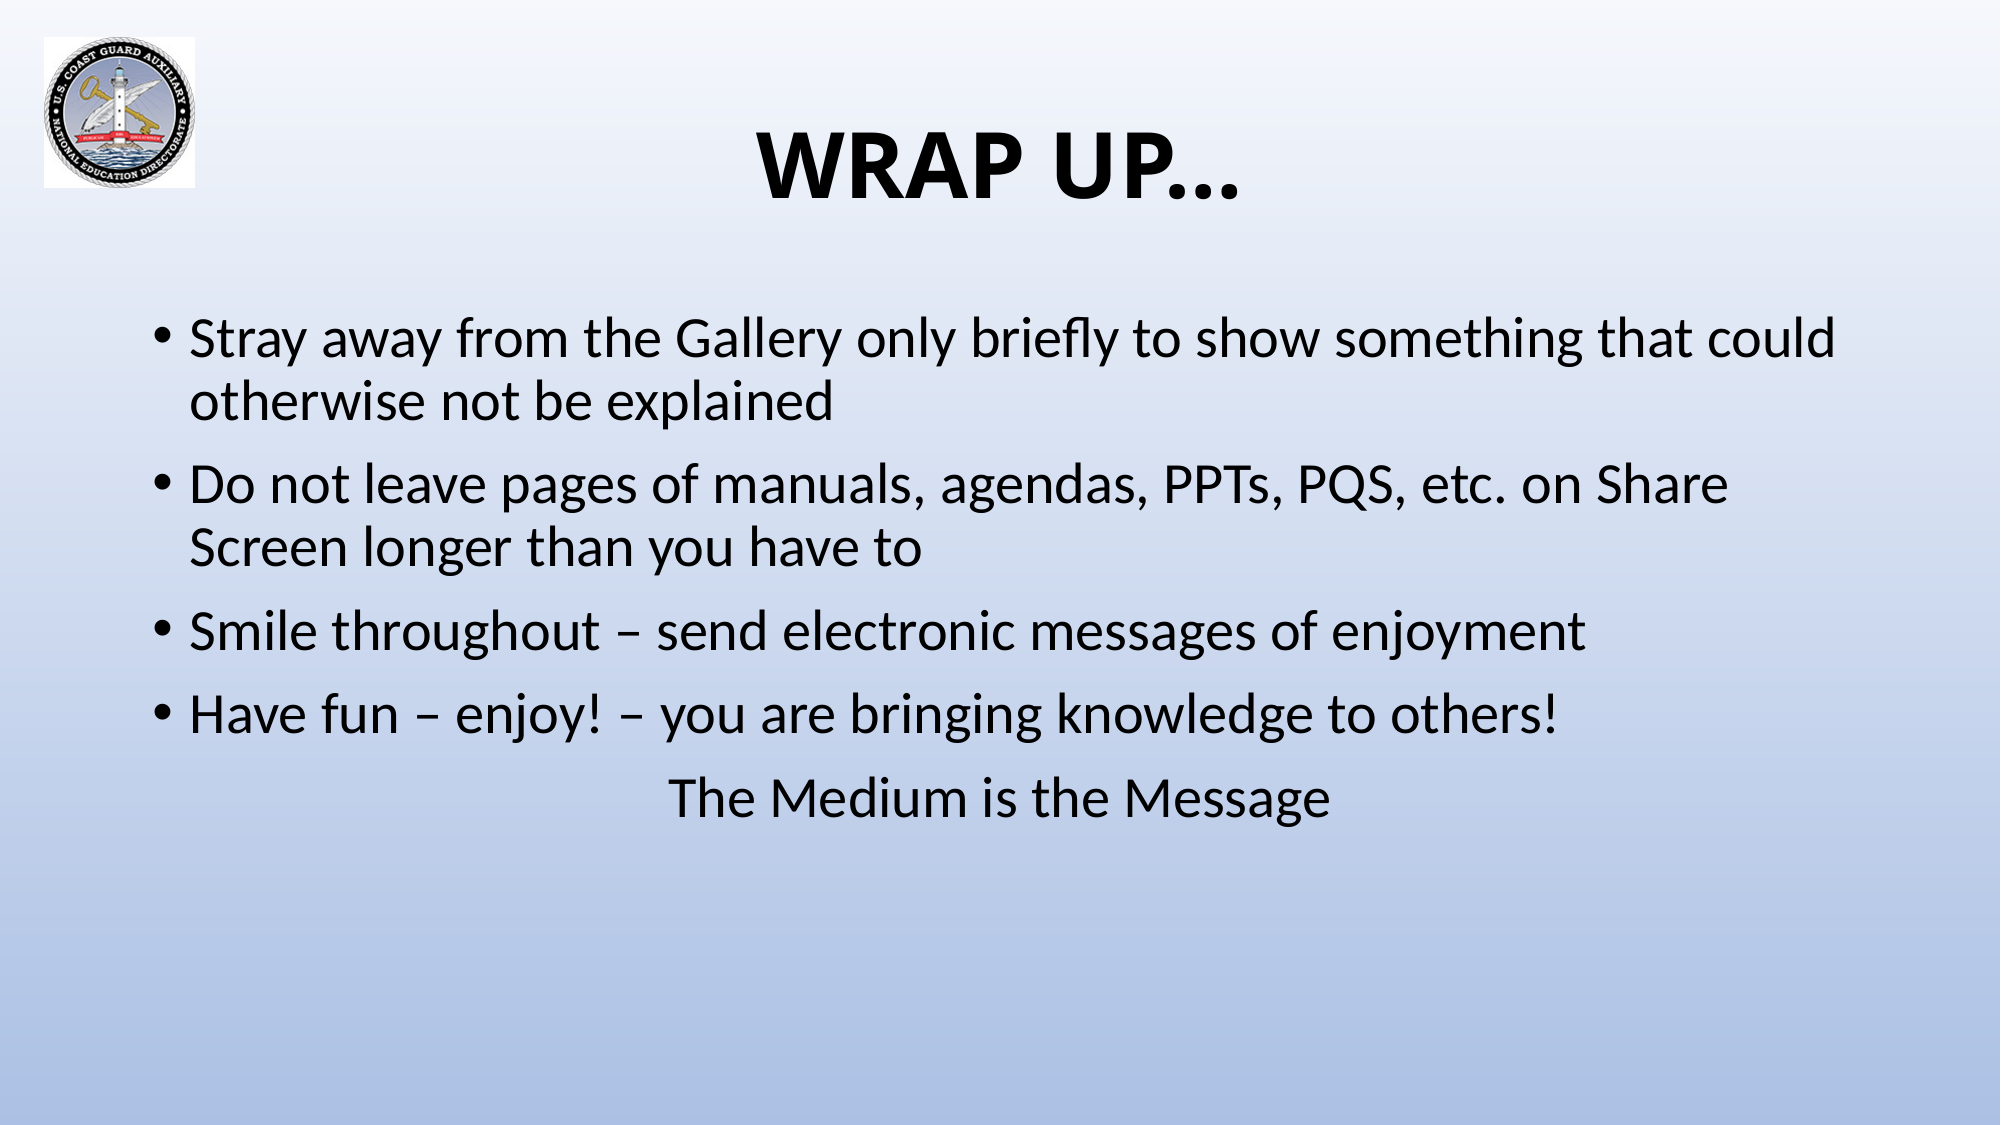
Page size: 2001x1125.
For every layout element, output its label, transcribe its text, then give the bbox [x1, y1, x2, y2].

picture [44, 37, 195, 188]
title WRAP UP… [137, 59, 1863, 278]
list Stray away from the Gallery only briefly to show something that could otherwise not be explained Do not leave pages of manuals, agendas, PPTs, PQS, etc. on Share Screen longer than you have to Smile throughout – send electronic messages of enjoyment Have fun – enjoy! – you are bringing knowledge to others! The Medium is the Message [137, 299, 1863, 1014]
